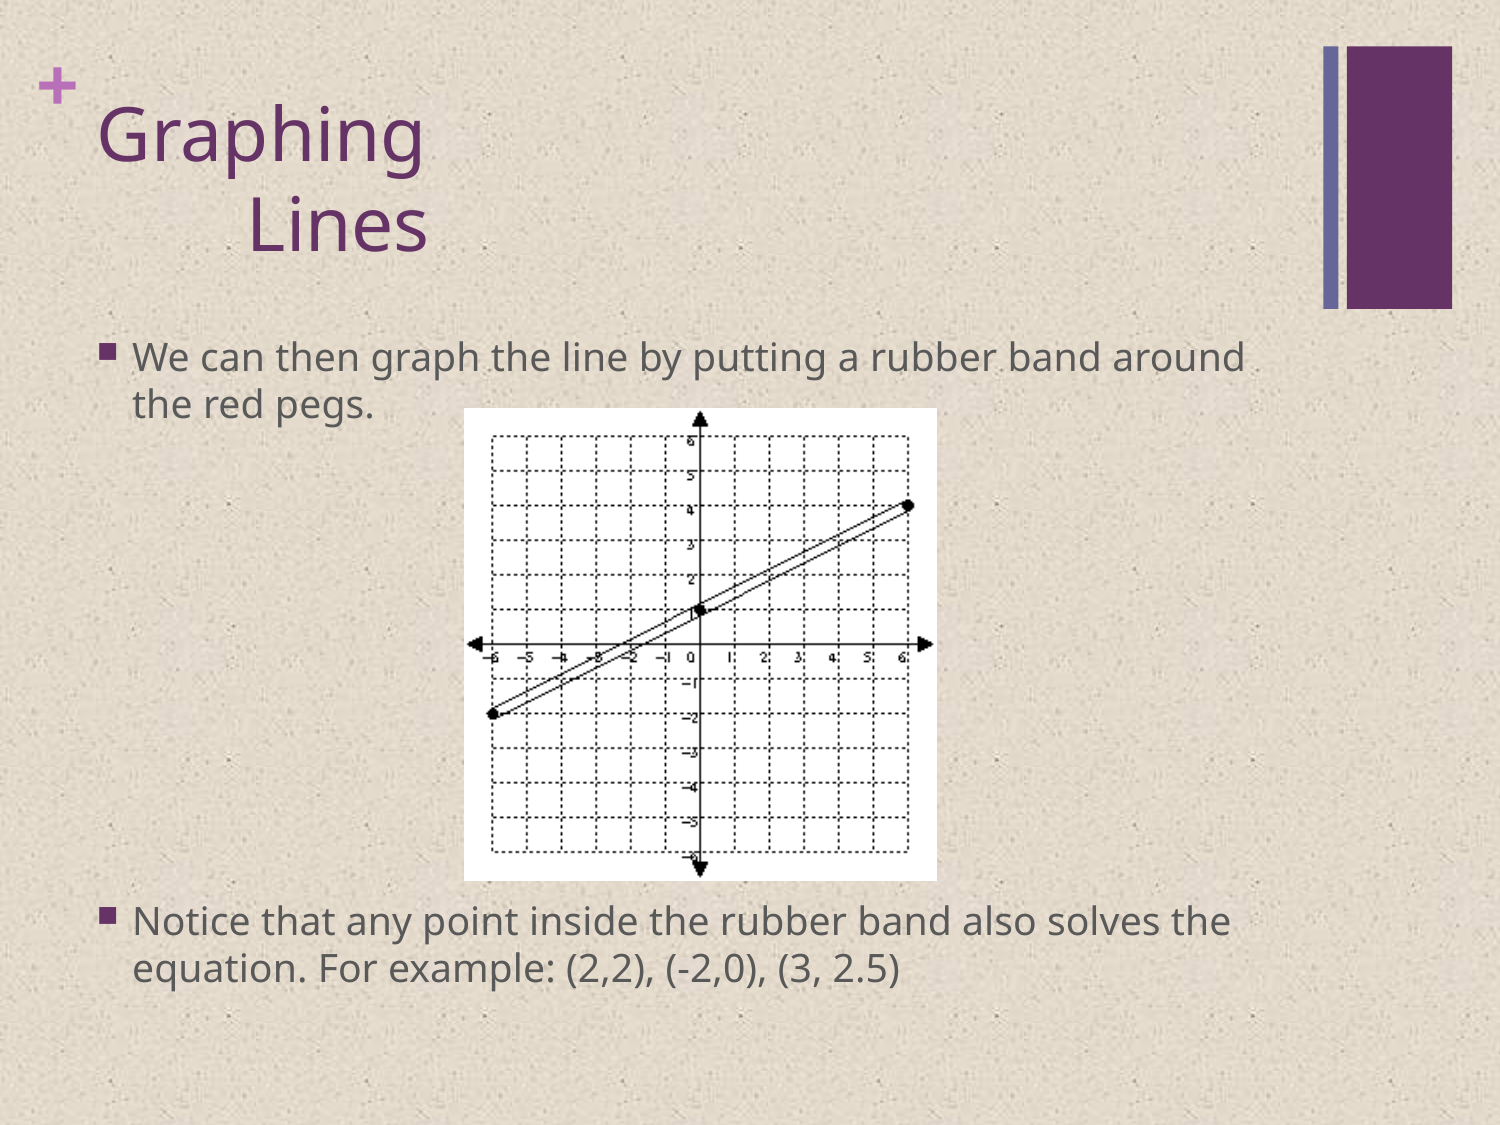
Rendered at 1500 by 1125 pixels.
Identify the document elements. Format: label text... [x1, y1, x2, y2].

picture [0, 0, 1500, 1125]
title Graphing Lines [81, 79, 1322, 263]
list We can then graph the line by putting a rubber band around the red pegs. Notice that any point inside the rubber band also solves the equation. For example: (2,2), (-2,0), (3, 2.5) [81, 324, 1322, 1005]
